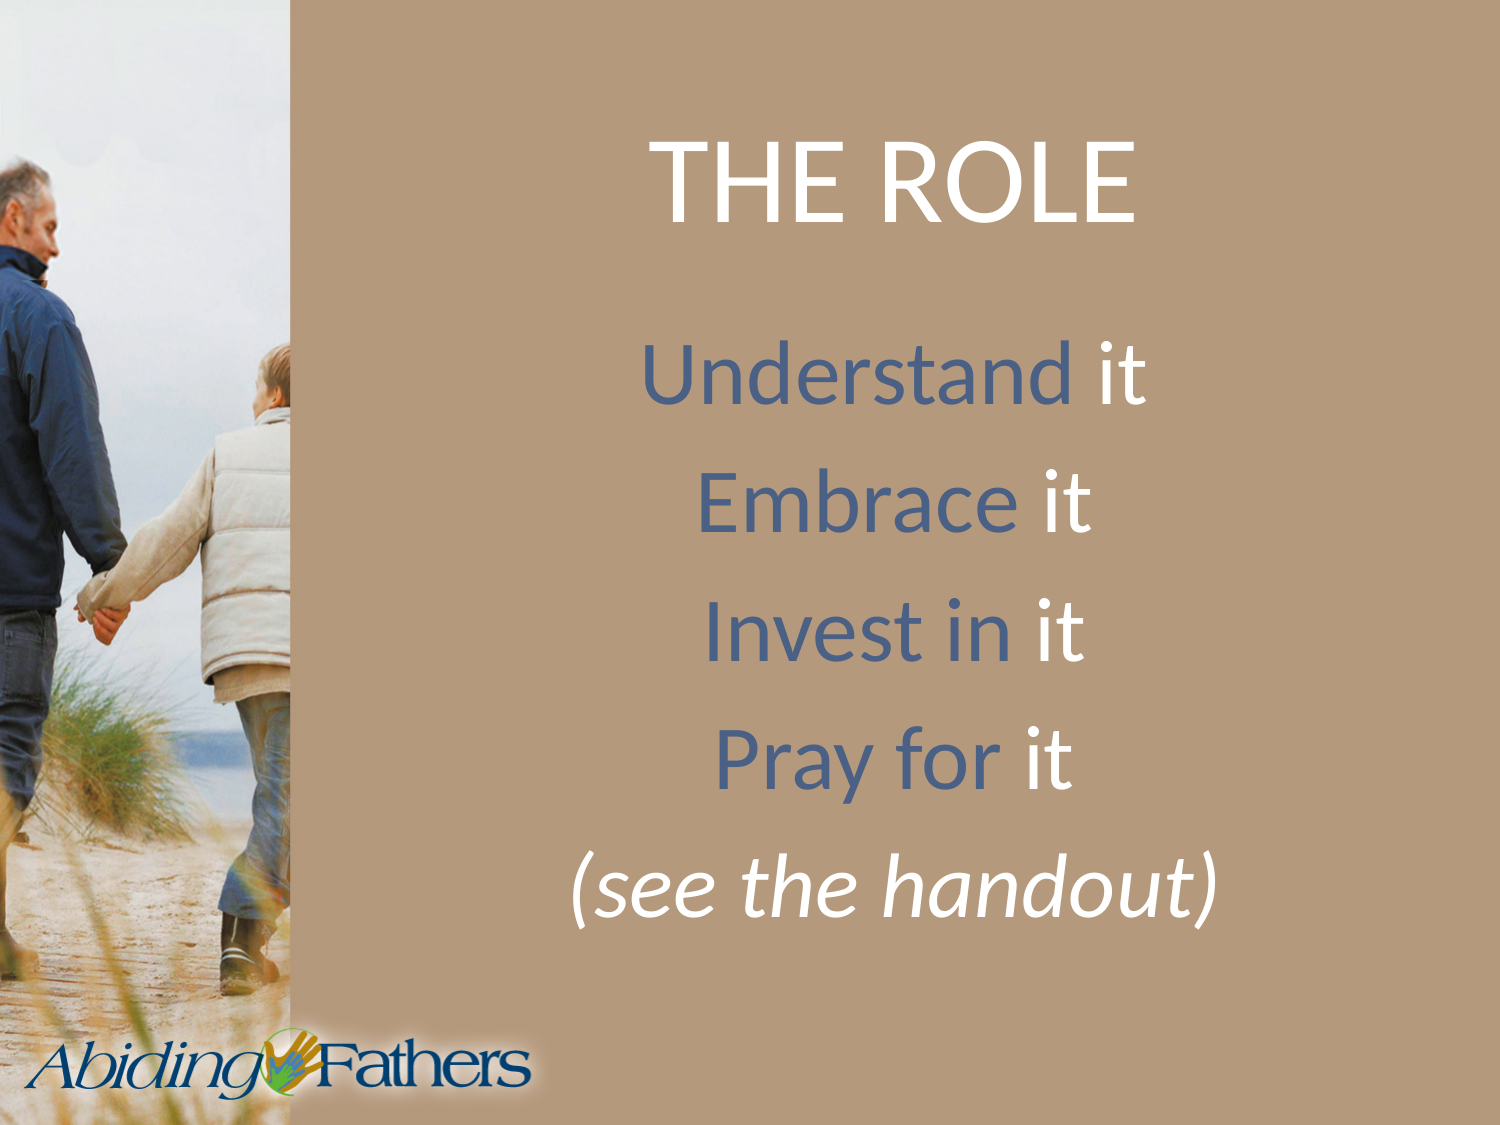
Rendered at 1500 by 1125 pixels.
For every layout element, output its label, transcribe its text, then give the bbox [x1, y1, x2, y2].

title THE ROLE [288, 87, 1500, 258]
picture [0, 0, 1500, 1125]
list Understand it Embrace it Invest in it Pray for it (see the handout) [288, 305, 1500, 1029]
